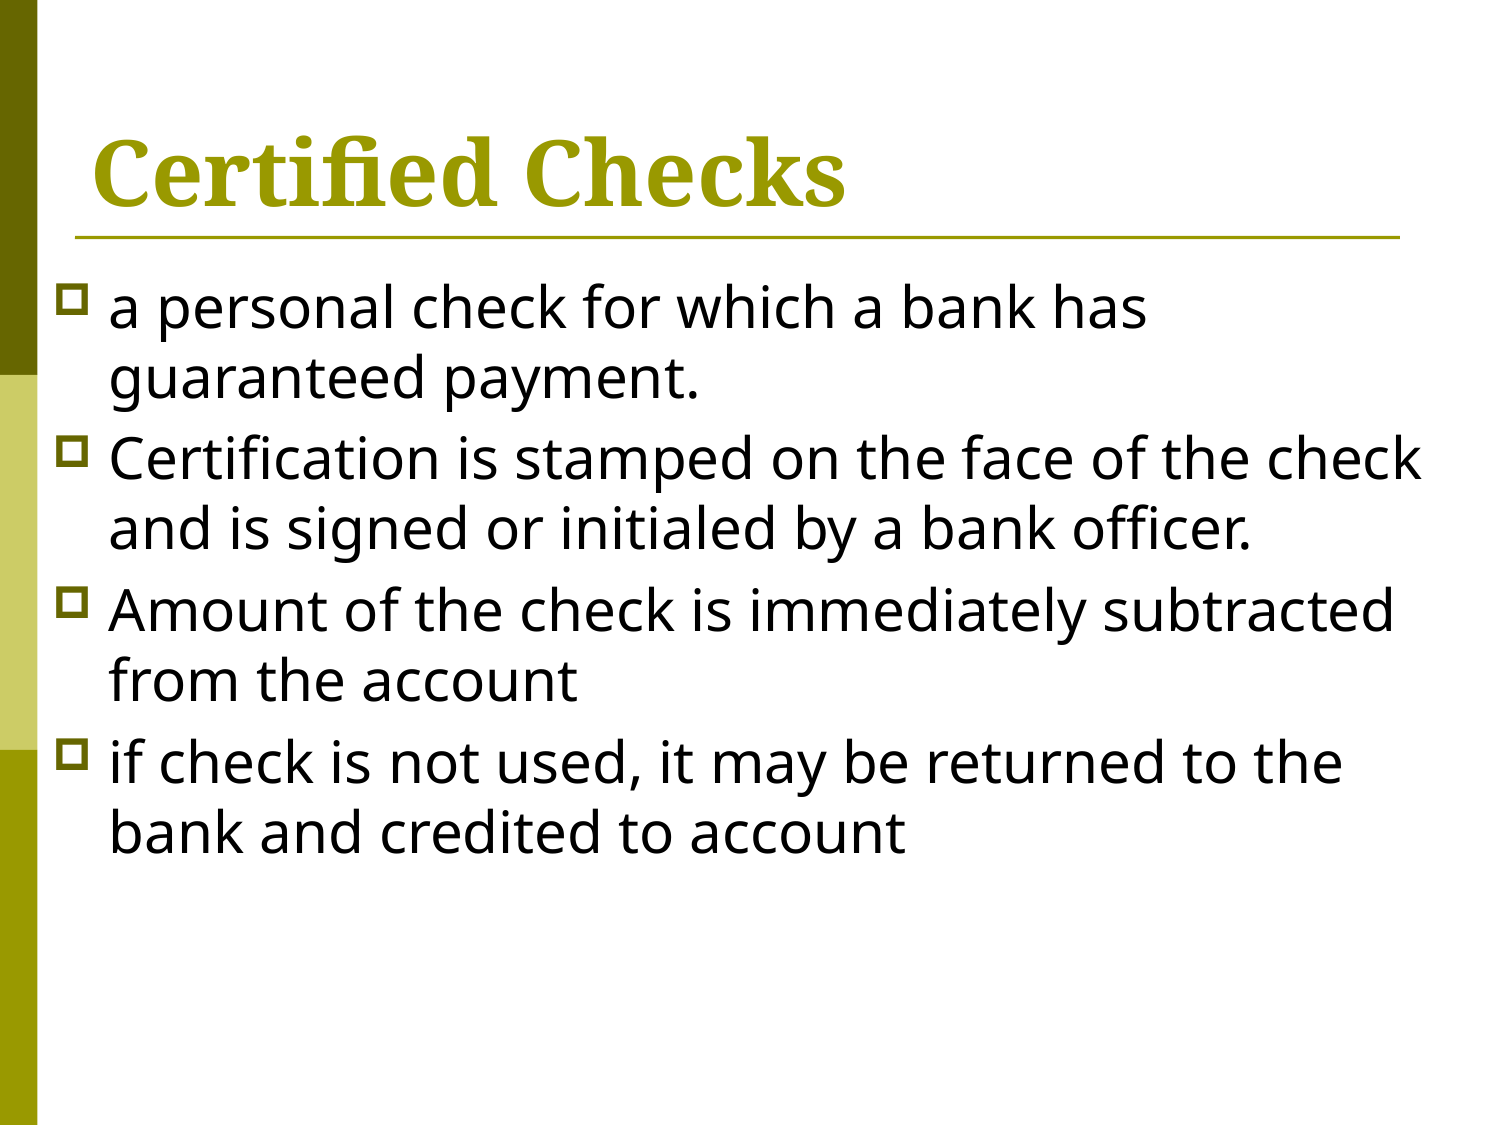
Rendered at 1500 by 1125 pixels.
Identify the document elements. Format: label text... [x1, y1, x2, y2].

title Certified Checks [74, 45, 1426, 233]
list a personal check for which a bank has guaranteed payment. Certification is stamped on the face of the check and is signed or initialed by a bank officer. Amount of the check is immediately subtracted from the account if check is not used, it may be returned to the bank and credited to account [37, 262, 1476, 1006]
